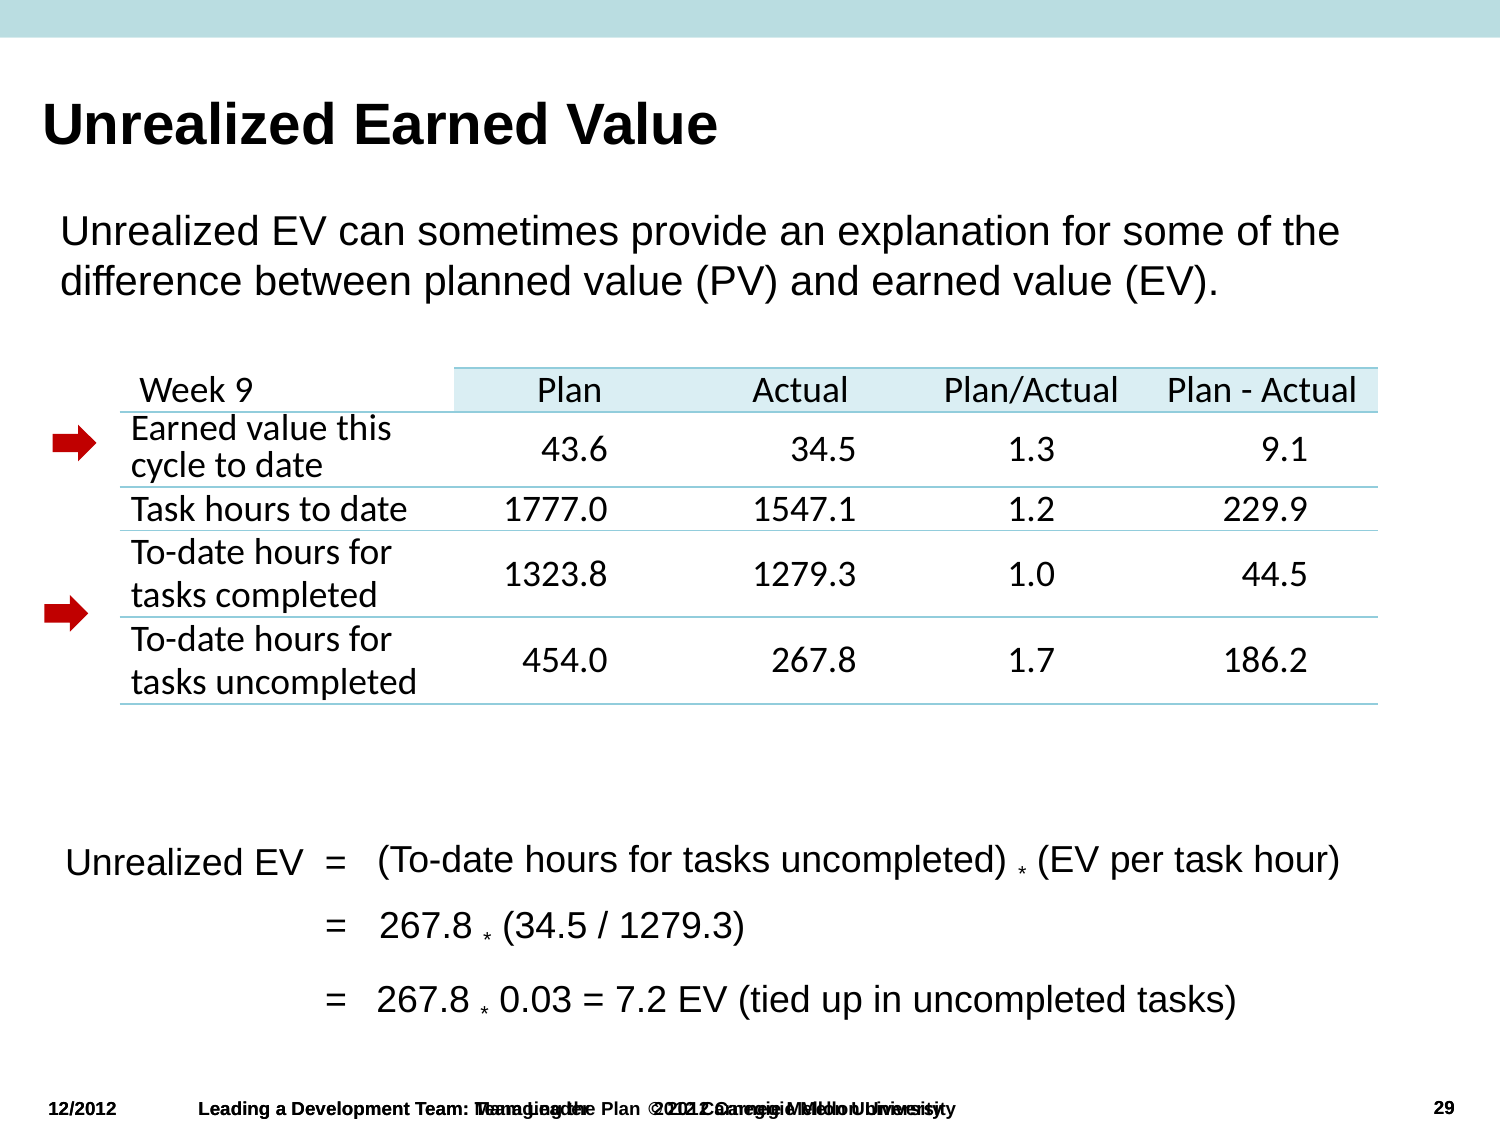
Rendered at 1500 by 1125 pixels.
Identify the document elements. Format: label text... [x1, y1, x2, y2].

table_cell To-date hours for tasks uncompleted [120, 618, 454, 703]
table_cell 229.9 [1147, 488, 1378, 530]
table_cell To-date hours for tasks completed [120, 531, 454, 616]
table_cell 34.5 [685, 413, 916, 486]
title Unrealized Earned Value [42, 99, 1438, 157]
table_header Plan/Actual [916, 369, 1147, 411]
text_box Potential EV = [93, 893, 363, 954]
text_box Potential EV = [93, 967, 361, 1028]
text_box Unrealized EV can sometimes provide an explanation for some of the difference between planned value (PV) and earned value (EV). [45, 196, 1436, 312]
table_cell 454.0 [454, 618, 685, 703]
table_cell 1.7 [916, 618, 1147, 703]
table_header Plan - Actual [1147, 369, 1378, 411]
table_cell 1.3 [916, 413, 1147, 486]
table_cell Earned value this cycle to date [120, 413, 454, 486]
table_cell 1.0 [916, 531, 1147, 616]
table_cell 186.2 [1147, 618, 1378, 703]
table_cell 1777.0 [454, 488, 685, 530]
table_header Plan [454, 369, 685, 411]
text_box [52, 424, 97, 462]
table_cell 44.5 [1147, 531, 1378, 616]
table_header Actual [685, 369, 916, 411]
table_header Week 9 [120, 368, 454, 411]
text_box 267.8 * 0.03 = 7.2 EV (tied up in uncompleted tasks) [361, 967, 1253, 1034]
table_cell 267.8 [685, 618, 916, 703]
table_cell 1279.3 [685, 531, 916, 616]
text_box Unrealized EV = [50, 830, 362, 891]
table_cell 1323.8 [454, 531, 685, 616]
table_cell 43.6 [454, 413, 685, 486]
table_cell 1.2 [916, 488, 1147, 530]
text_box 267.8 * (34.5 / 1279.3) [364, 893, 761, 960]
table_cell 1547.1 [685, 488, 916, 530]
table_cell Task hours to date [120, 488, 454, 530]
table_cell 9.1 [1147, 413, 1378, 486]
text_box (To-date hours for tasks uncompleted) * (EV per task hour) [362, 827, 1357, 894]
text_box [44, 594, 89, 632]
